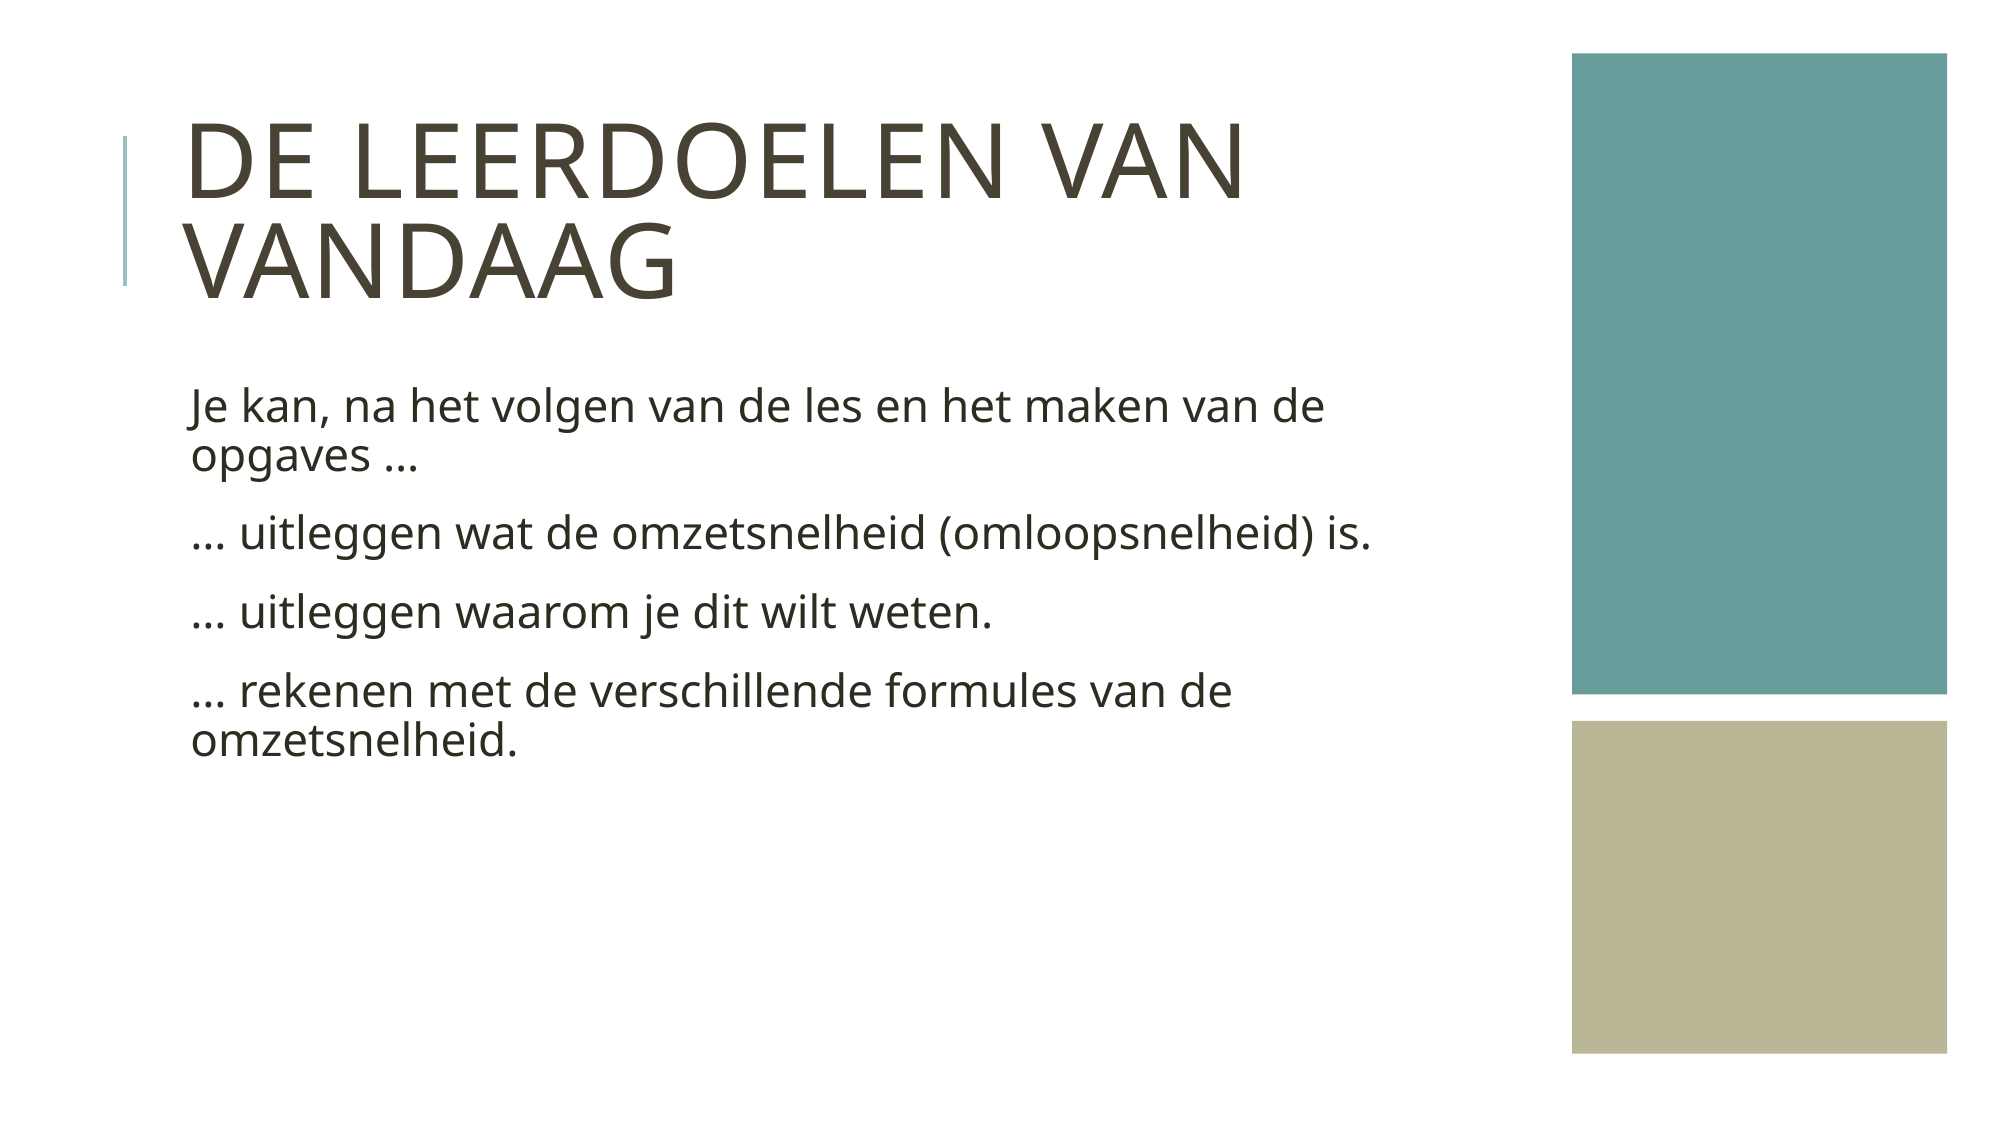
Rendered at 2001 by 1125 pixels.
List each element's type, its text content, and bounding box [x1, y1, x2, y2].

list Je kan, na het volgen van de les en het maken van de opgaves … … uitleggen wat de omzetsnelheid (omloopsnelheid) is. … uitleggen waarom je dit wilt weten. … rekenen met de verschillende formules van de omzetsnelheid. [168, 375, 1484, 1035]
text_box [1571, 720, 1948, 1055]
text_box [1571, 52, 1948, 696]
title De leerdoelen van vandaag [168, 96, 1484, 342]
